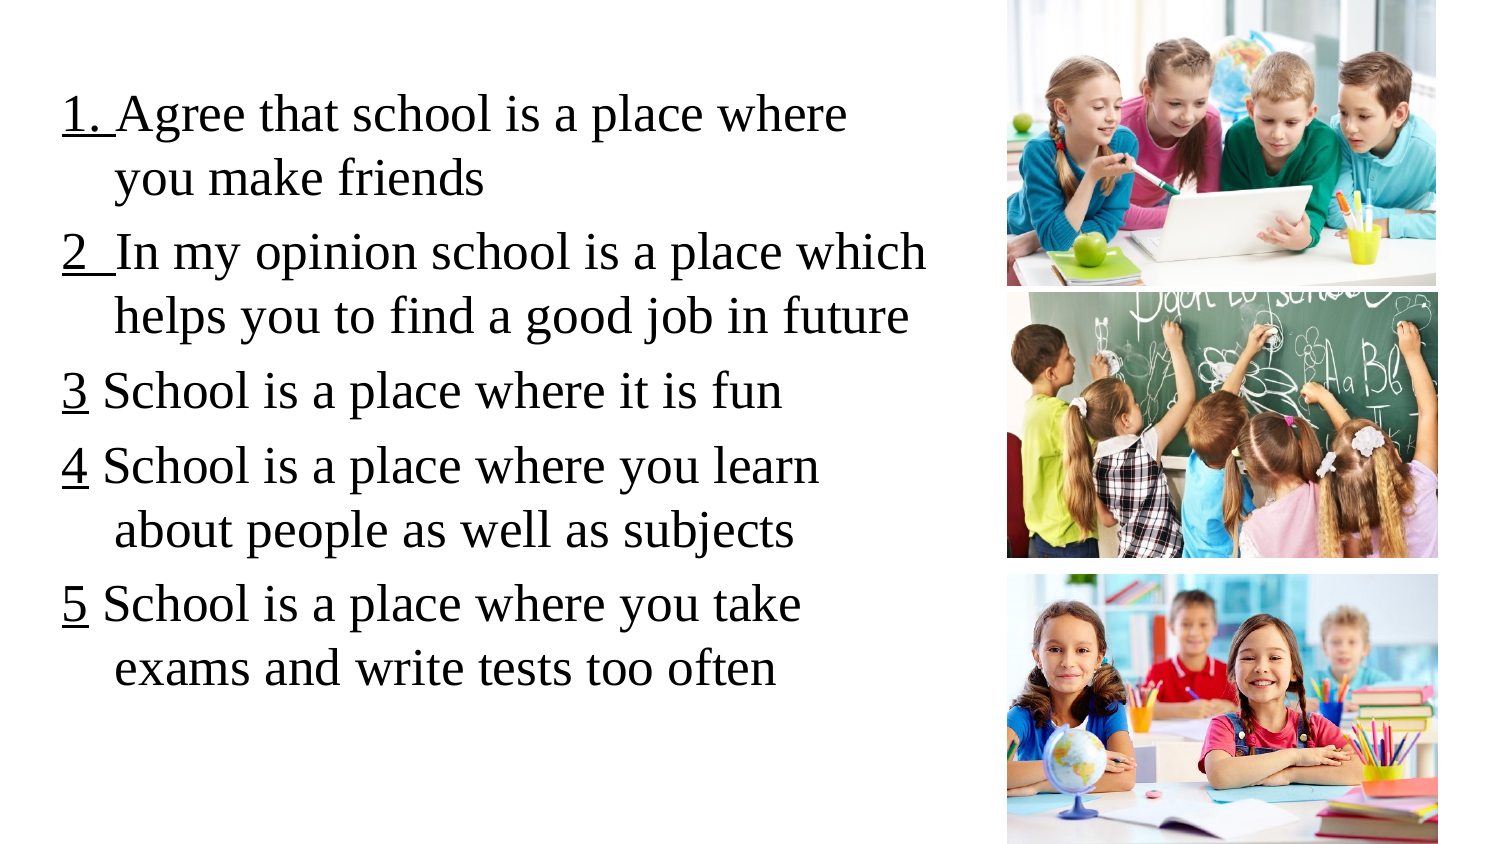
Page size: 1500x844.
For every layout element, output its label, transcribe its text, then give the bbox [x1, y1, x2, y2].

list 1. Agree that school is a place where you make friends 2 In my opinion school is a place which helps you to find a good job in future 3 School is a place where it is fun 4 School is a place where you learn about people as well as subjects 5 School is a place where you take exams and write tests too often [46, 70, 950, 762]
picture [1007, 573, 1438, 844]
picture [1007, 0, 1436, 286]
picture [1031, 215, 1038, 226]
picture [1007, 292, 1439, 559]
